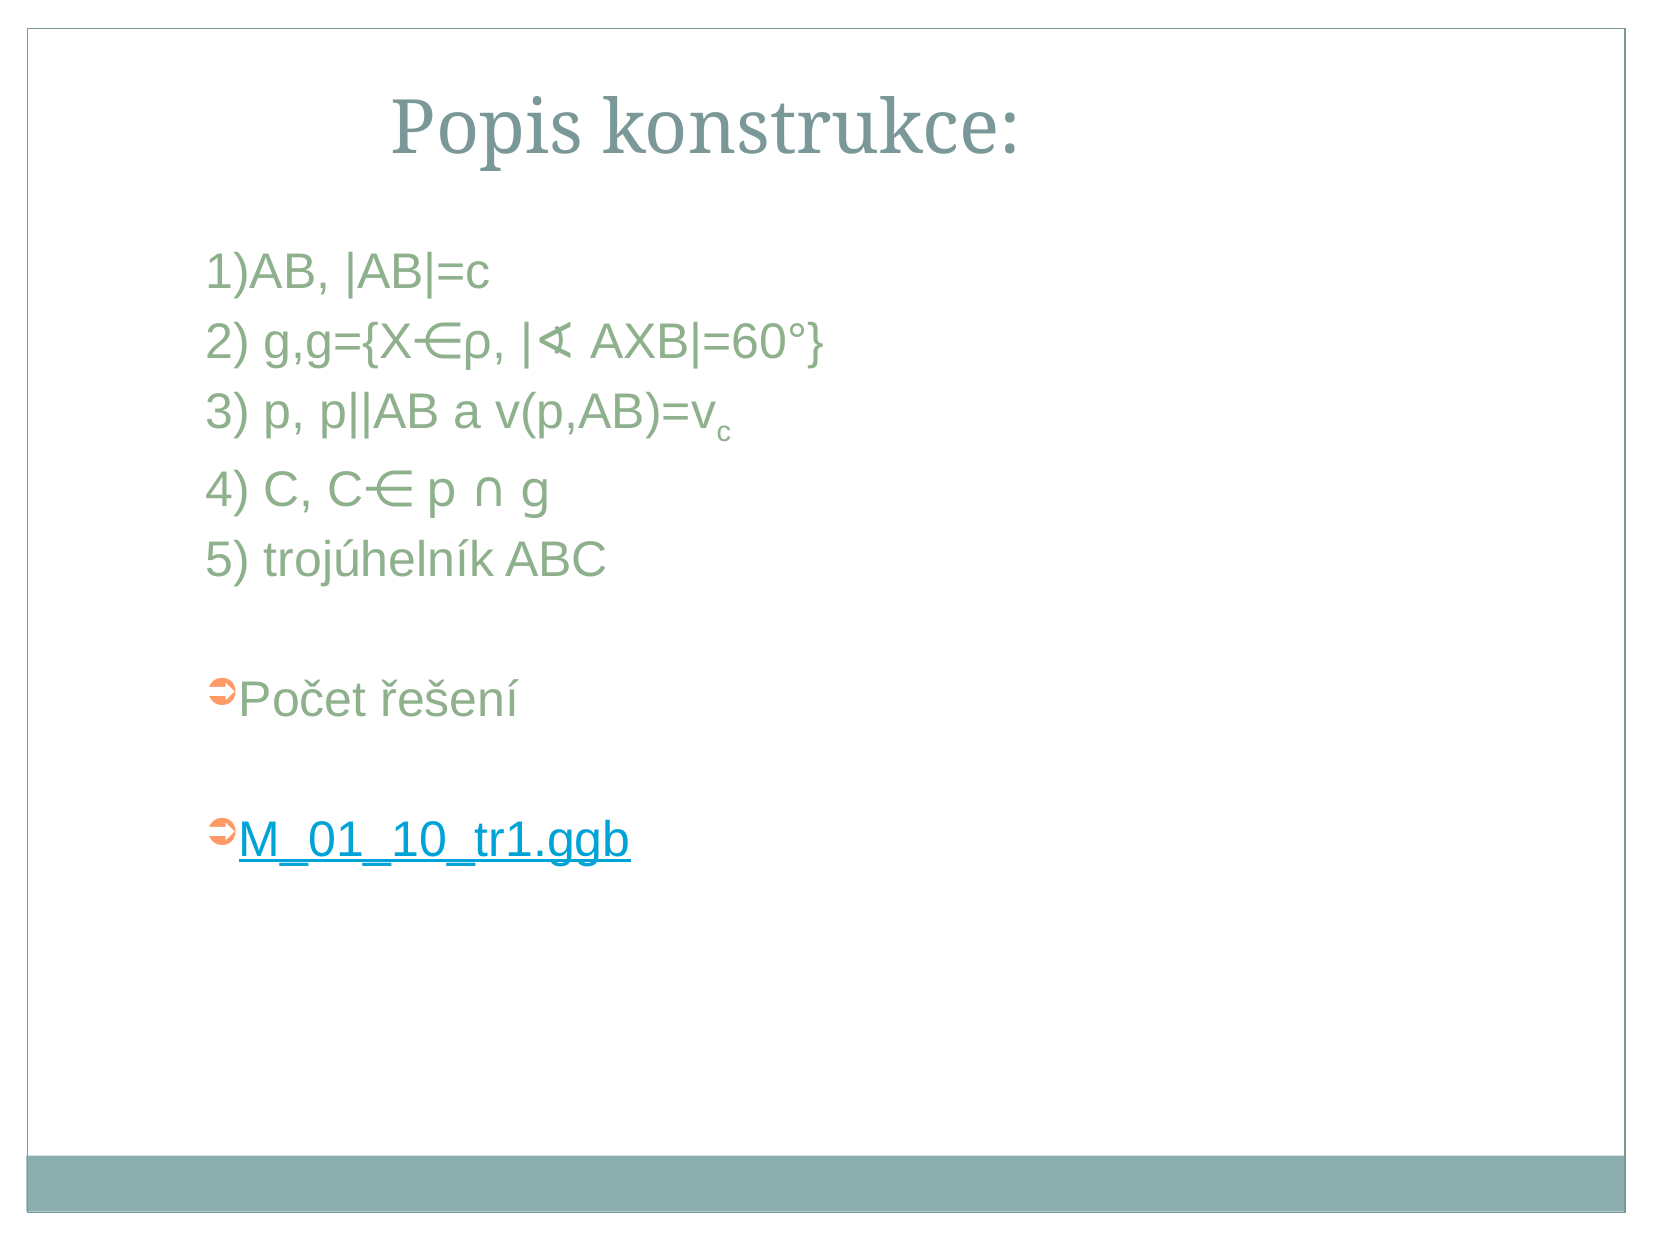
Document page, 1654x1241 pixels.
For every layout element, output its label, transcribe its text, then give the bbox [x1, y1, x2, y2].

title Popis konstrukce: [0, 0, 1412, 178]
list 1)AB, |AB|=c 2) g,g={X⋲ρ, |∢ AXB|=60°} 3) p, p||AB a v(p,AB)=vc 4) C, C⋲ p ∩ g 5) trojúhelník ABC Počet řešení M_01_10_tr1.ggb [188, 230, 1580, 1012]
